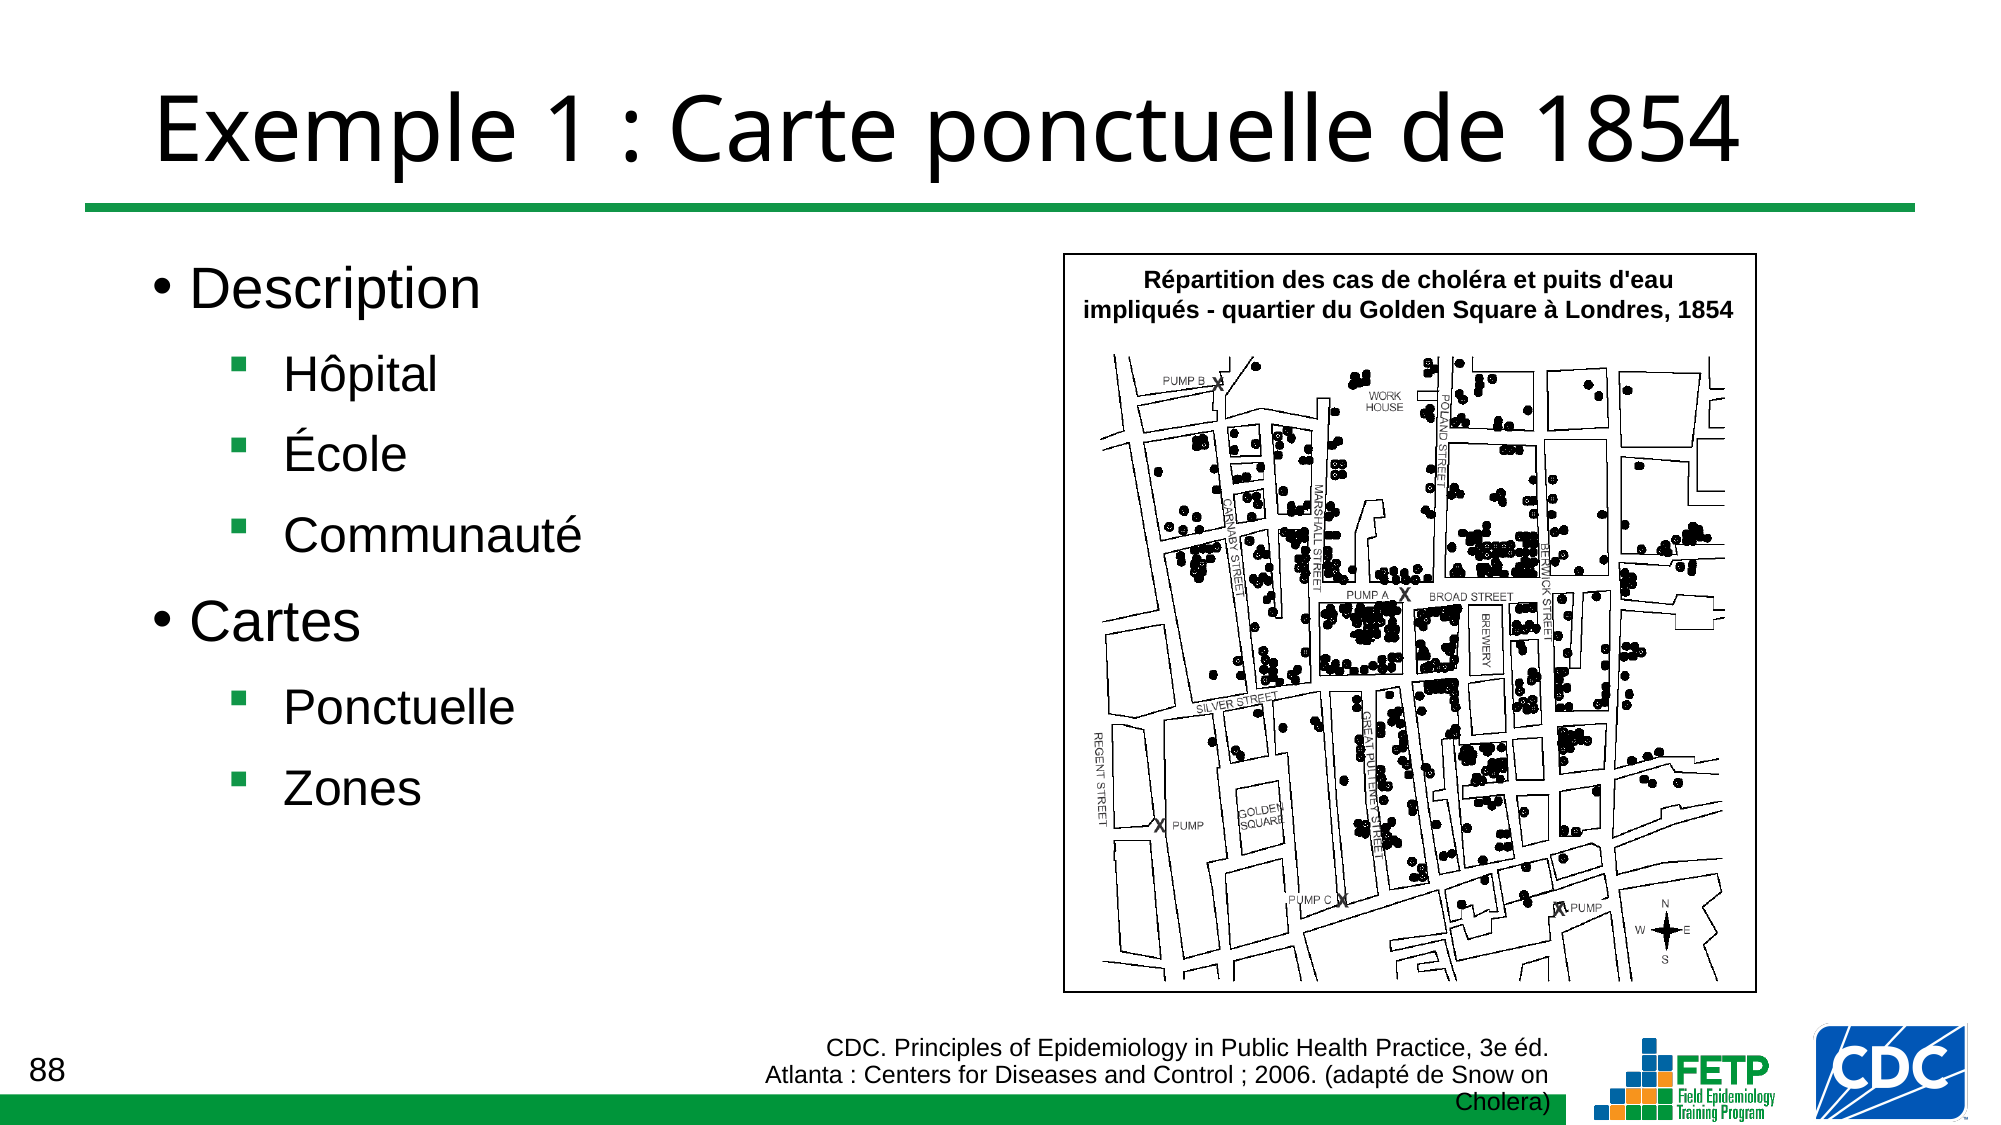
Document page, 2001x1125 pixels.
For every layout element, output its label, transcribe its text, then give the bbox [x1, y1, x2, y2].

title Exemple 1 : Carte ponctuelle de 1854 [137, 75, 1863, 207]
list Description Hôpital École Communauté Cartes Ponctuelle Zones [137, 242, 1863, 1004]
picture [1813, 1023, 1968, 1122]
picture [1594, 1038, 1775, 1122]
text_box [1064, 254, 1756, 992]
list CDC. Principles of Epidemiology in Public Health Practice, 3e éd. Atlanta : Centers for Diseases and Control ; 2006. (adapté de Snow on Cholera) [714, 1027, 1566, 1114]
